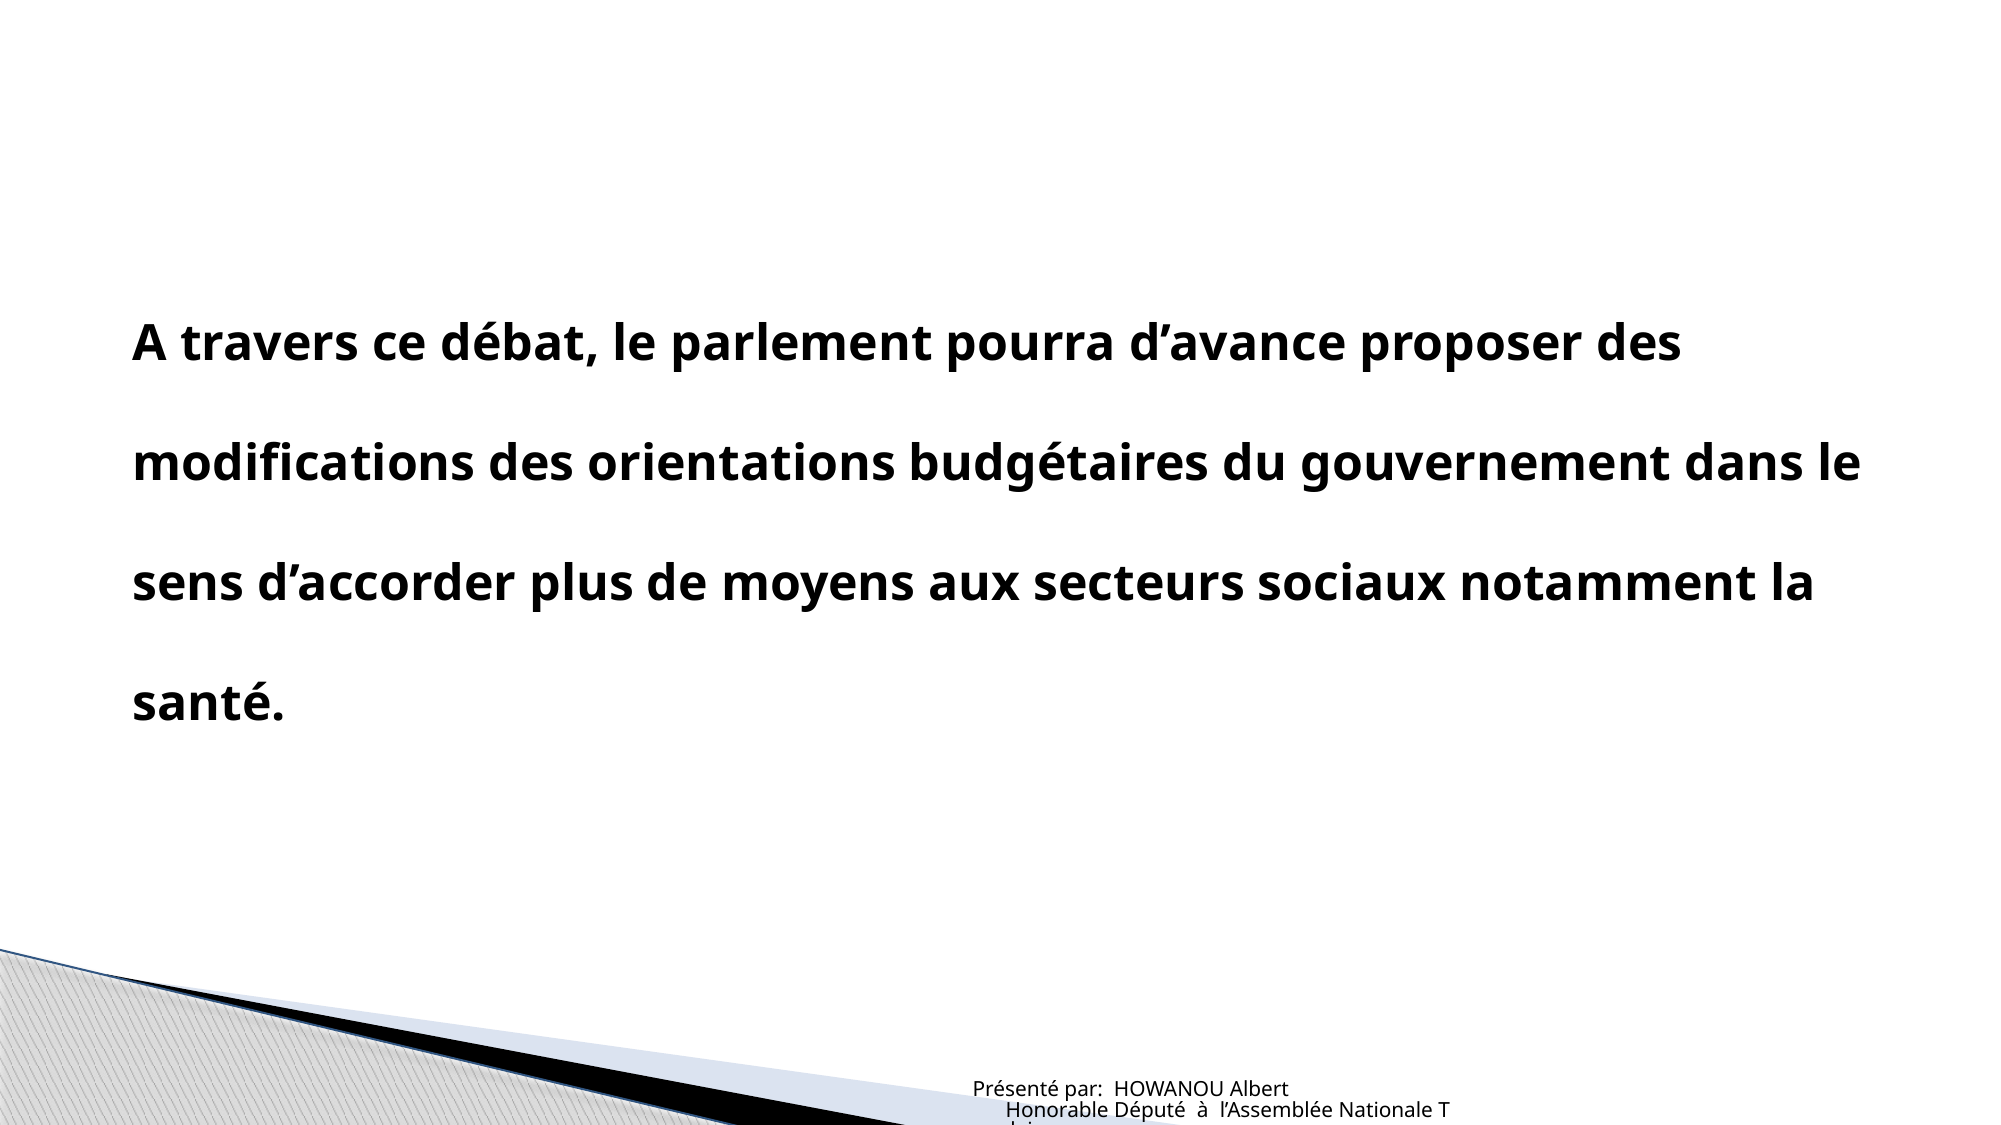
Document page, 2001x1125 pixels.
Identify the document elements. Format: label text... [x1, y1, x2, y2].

list A travers ce débat, le parlement pourra d’avance proposer des modifications des orientations budgétaires du gouvernement dans le sens d’accorder plus de moyens aux secteurs sociaux notamment la santé. [99, 243, 1900, 986]
footer Présenté par: HOWANOU Albert Honorable Député à l’Assemblée Nationale Togolaise [957, 1051, 1473, 1112]
